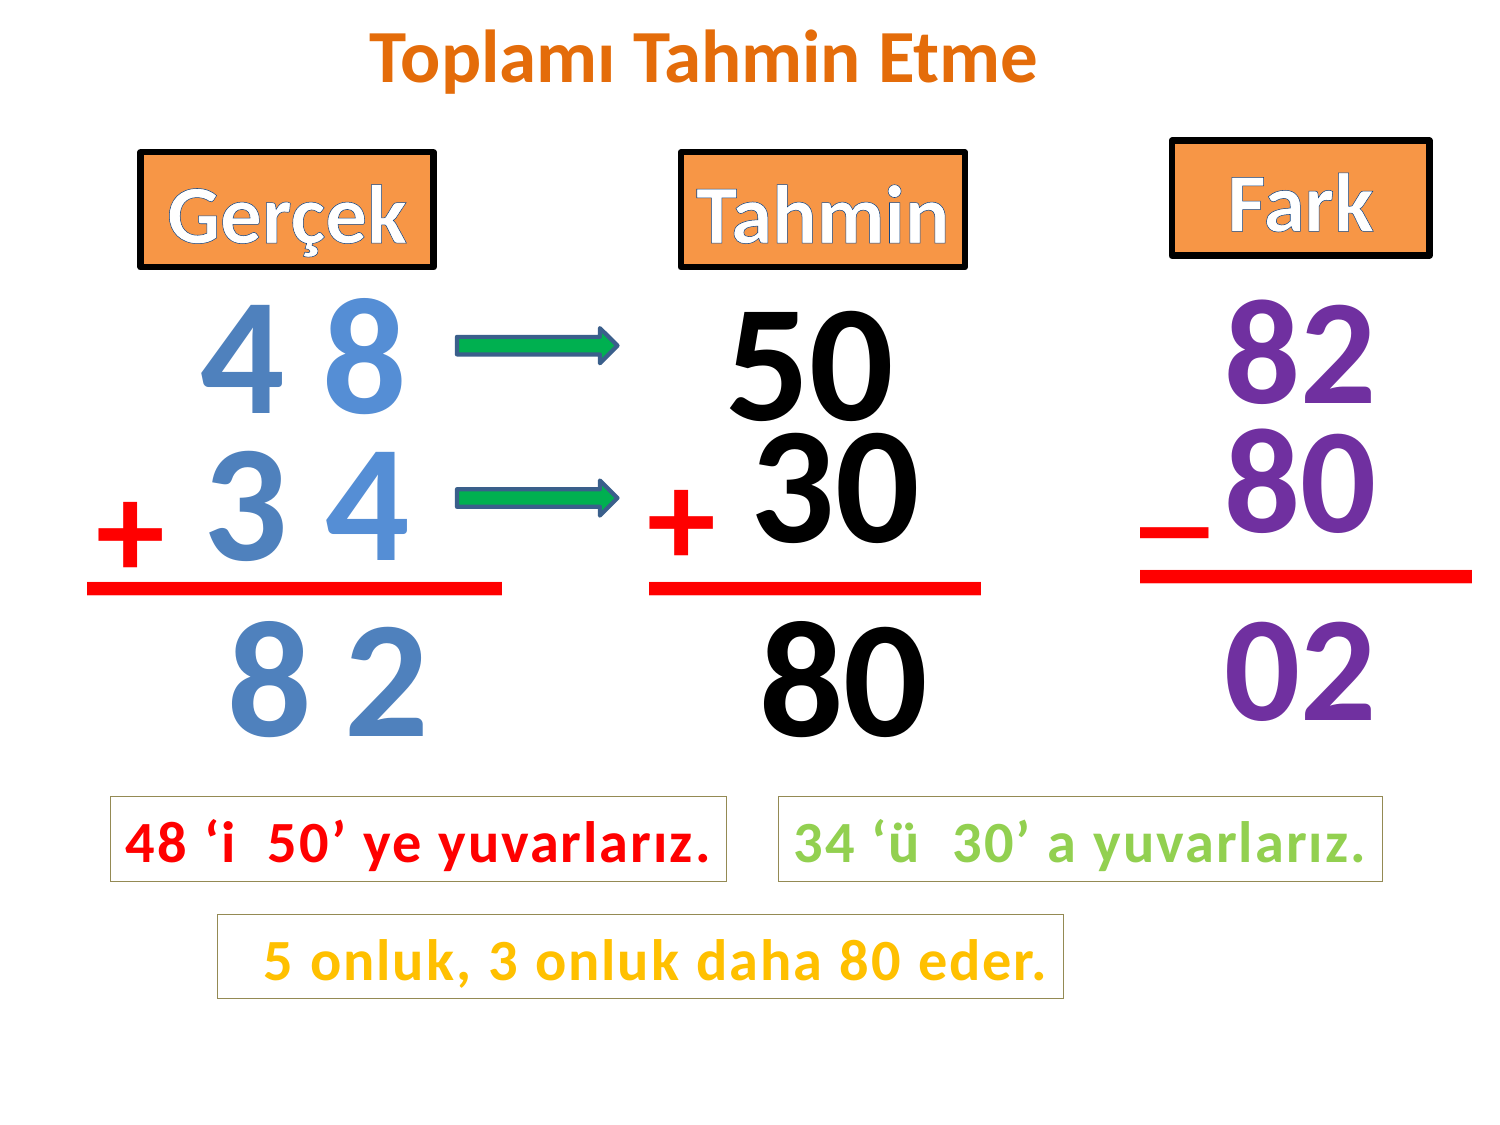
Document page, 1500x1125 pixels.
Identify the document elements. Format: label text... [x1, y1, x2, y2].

text_box 80 [726, 614, 961, 778]
text_box ____ [634, 398, 997, 614]
text_box _____ [72, 398, 518, 614]
text_box 30 [638, 351, 935, 398]
text_box 8 [210, 562, 328, 778]
text_box 2 [328, 562, 446, 778]
text_box + [81, 433, 169, 614]
text_box ____ [1113, 386, 1500, 602]
text_box Fark [1171, 140, 1430, 256]
text_box Toplamı Tahmin Etme [354, 0, 1054, 105]
text_box 80 [1183, 374, 1418, 386]
text_box Tahmin [680, 152, 965, 268]
text_box [454, 478, 620, 518]
text_box _ [1124, 375, 1212, 555]
text_box Gerçek [140, 152, 434, 268]
text_box 50 [656, 246, 991, 398]
text_box 34 ‘ü 30’ a yuvarlarız. [778, 796, 1383, 882]
text_box 5 onluk, 3 onluk daha 80 eder. [217, 914, 1064, 999]
text_box [454, 326, 620, 366]
text_box 4 8 [134, 222, 423, 398]
text_box 48 ‘i 50’ ye yuvarlarız. [110, 796, 727, 882]
text_box 82 [1183, 246, 1418, 374]
text_box 3 4 [188, 386, 426, 398]
text_box 02 [1183, 562, 1418, 758]
